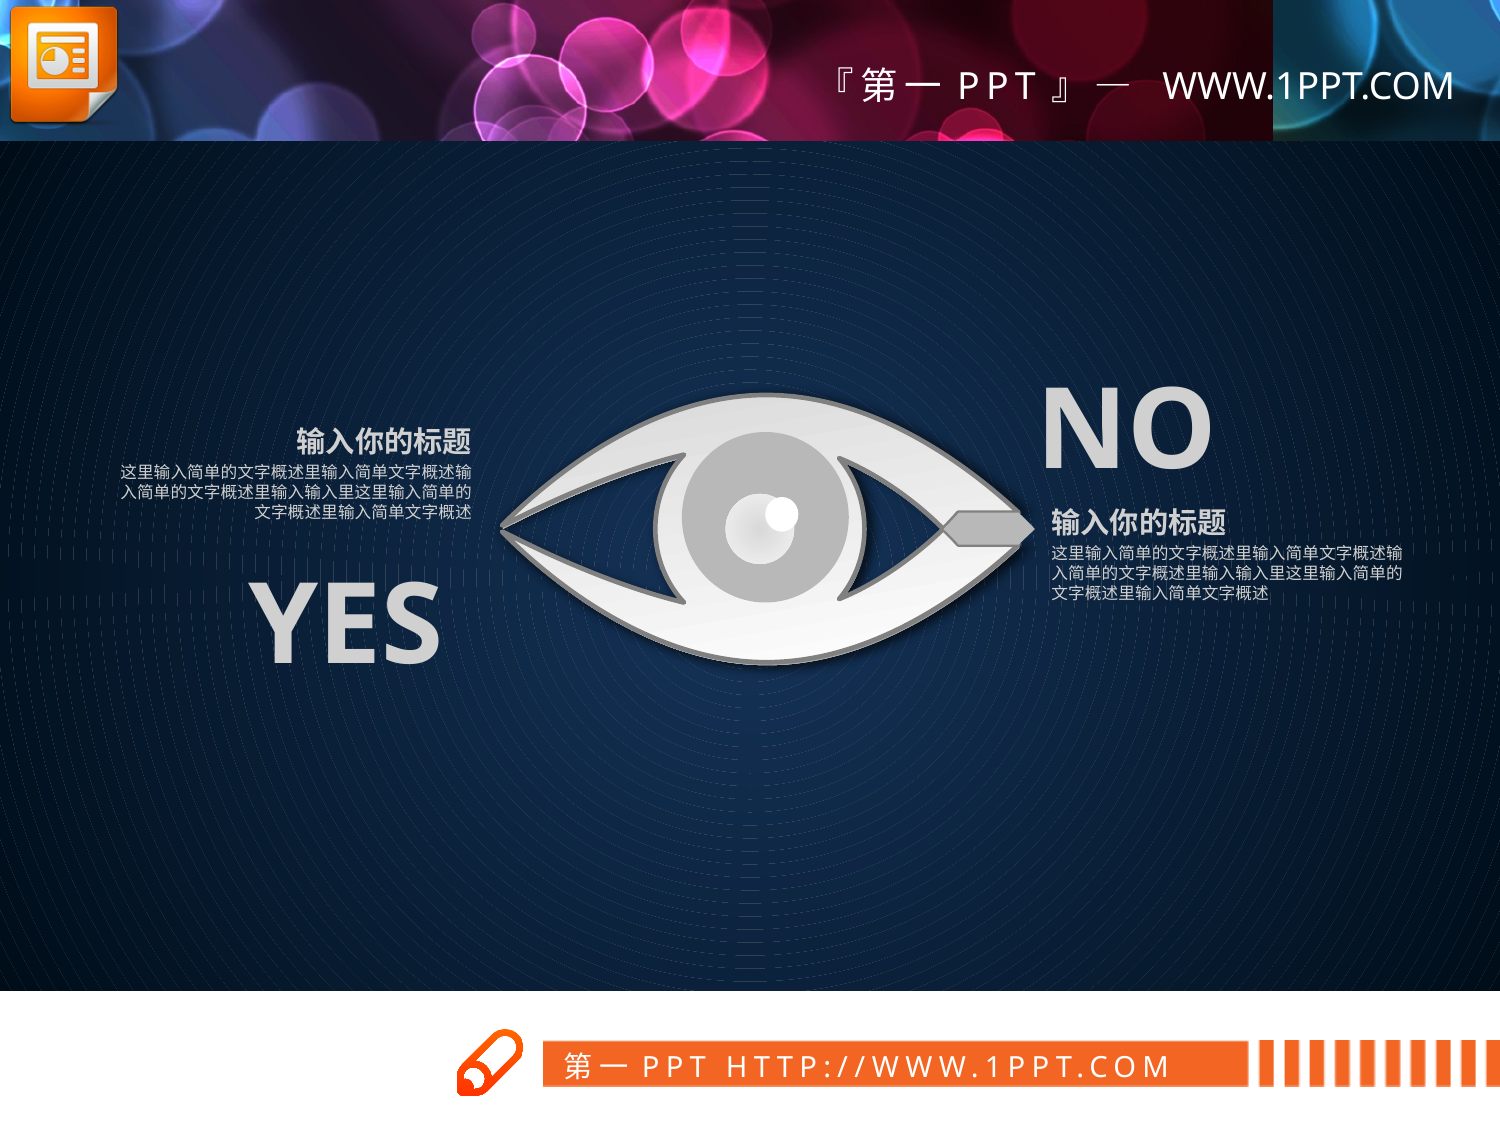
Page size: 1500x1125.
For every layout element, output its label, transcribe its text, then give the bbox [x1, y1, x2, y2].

text_box YES [236, 564, 455, 692]
text_box 输入你的标题 这里输入简单的文字概述里输入简单文字概述输入简单的文字概述里输入输入里这里输入简单的文字概述里输入简单文字概述 [1041, 497, 1424, 645]
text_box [501, 394, 1036, 666]
text_box NO [1024, 350, 1229, 497]
picture [0, 0, 1500, 141]
picture [543, 1040, 1500, 1087]
text_box 输入你的标题 这里输入简单的文字概述里输入简单文字概述输入简单的文字概述里输入输入里这里输入简单的文字概述里输入简单文字概述 [100, 416, 488, 564]
